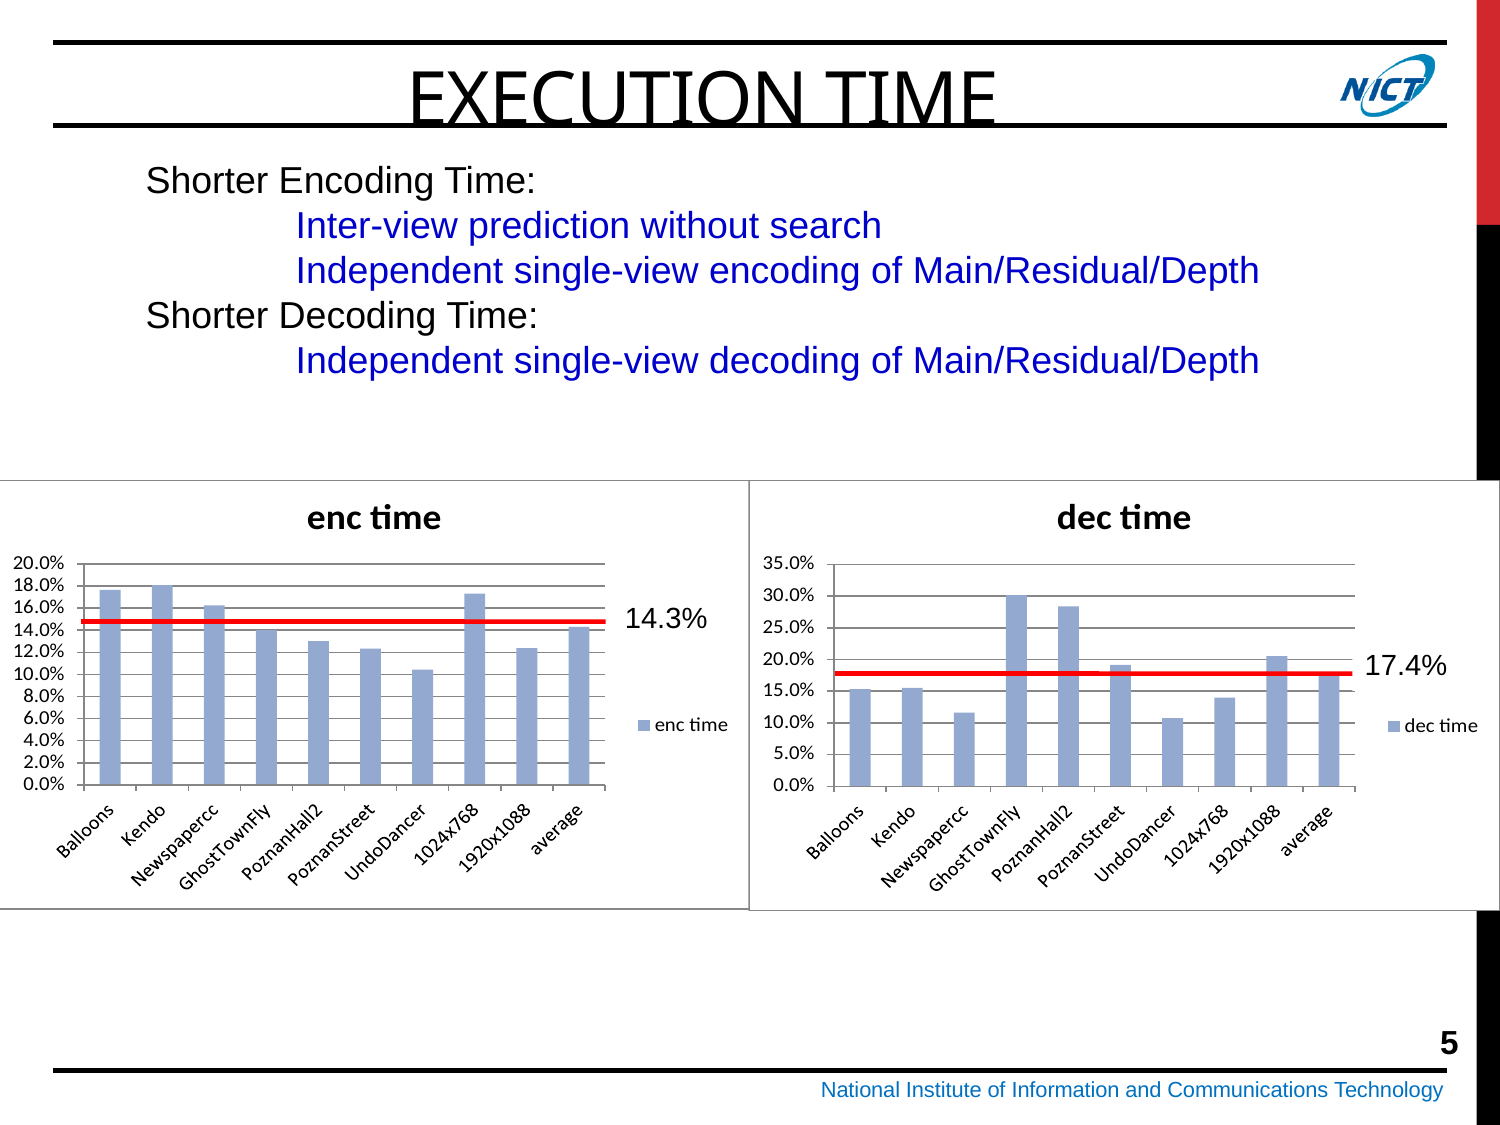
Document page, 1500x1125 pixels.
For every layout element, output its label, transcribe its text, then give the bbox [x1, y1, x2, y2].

picture [1340, 76, 1435, 117]
slide_number 5 [1376, 1011, 1474, 1072]
text_box Execution Time [64, 76, 1340, 149]
text_box Shorter Encoding Time: Inter-view prediction without search Independent single-view encoding of Main/Residual/Depth Shorter Decoding Time: Independent single-view decoding of Main/Residual/Depth [130, 148, 1275, 389]
picture [0, 479, 1500, 912]
text_box [0, 0, 1500, 74]
